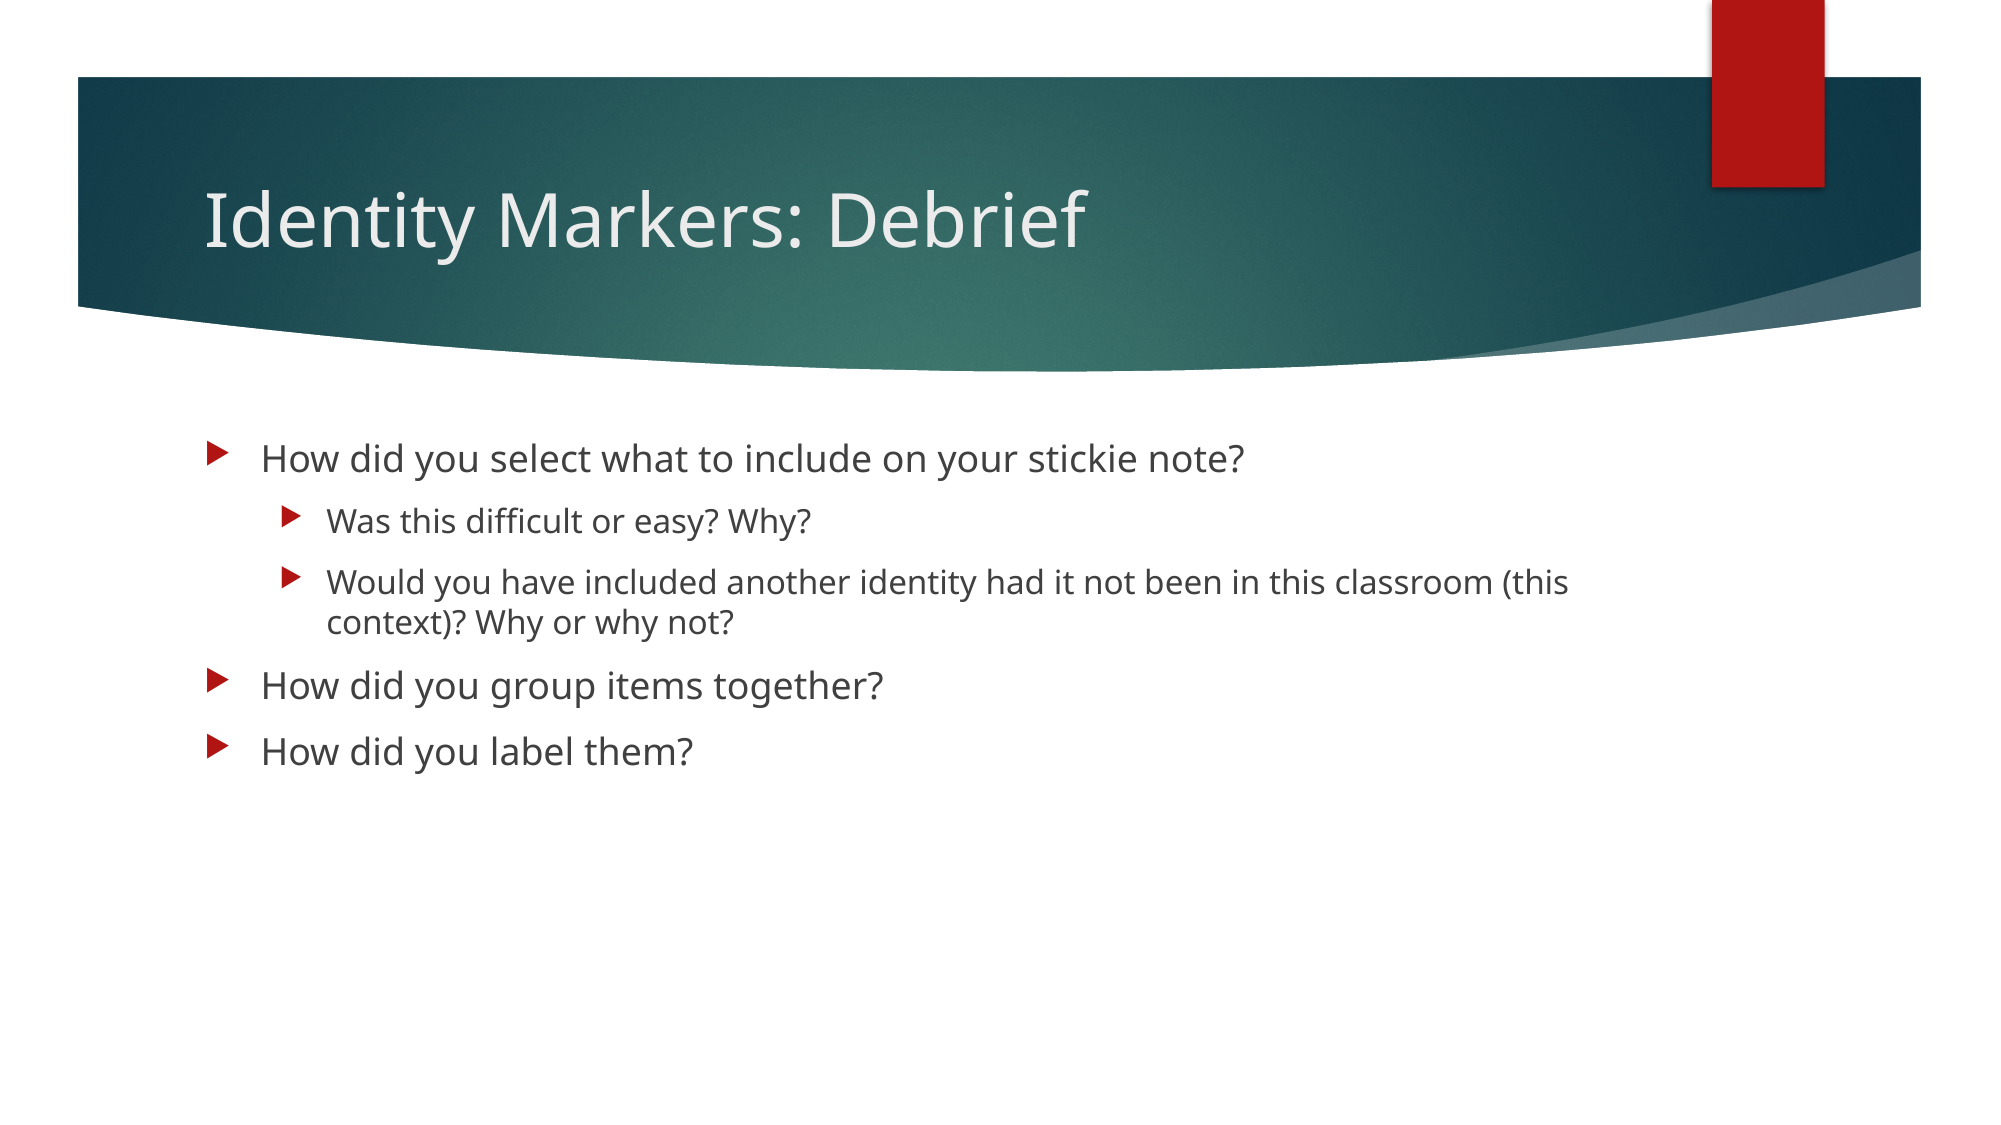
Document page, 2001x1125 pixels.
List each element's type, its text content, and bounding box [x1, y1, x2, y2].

title Identity Markers: Debrief [189, 159, 1638, 276]
list How did you select what to include on your stickie note? Was this difficult or easy? Why? Would you have included another identity had it not been in this classroom (this context)? Why or why not? How did you group items together? How did you label them? [189, 427, 1638, 988]
